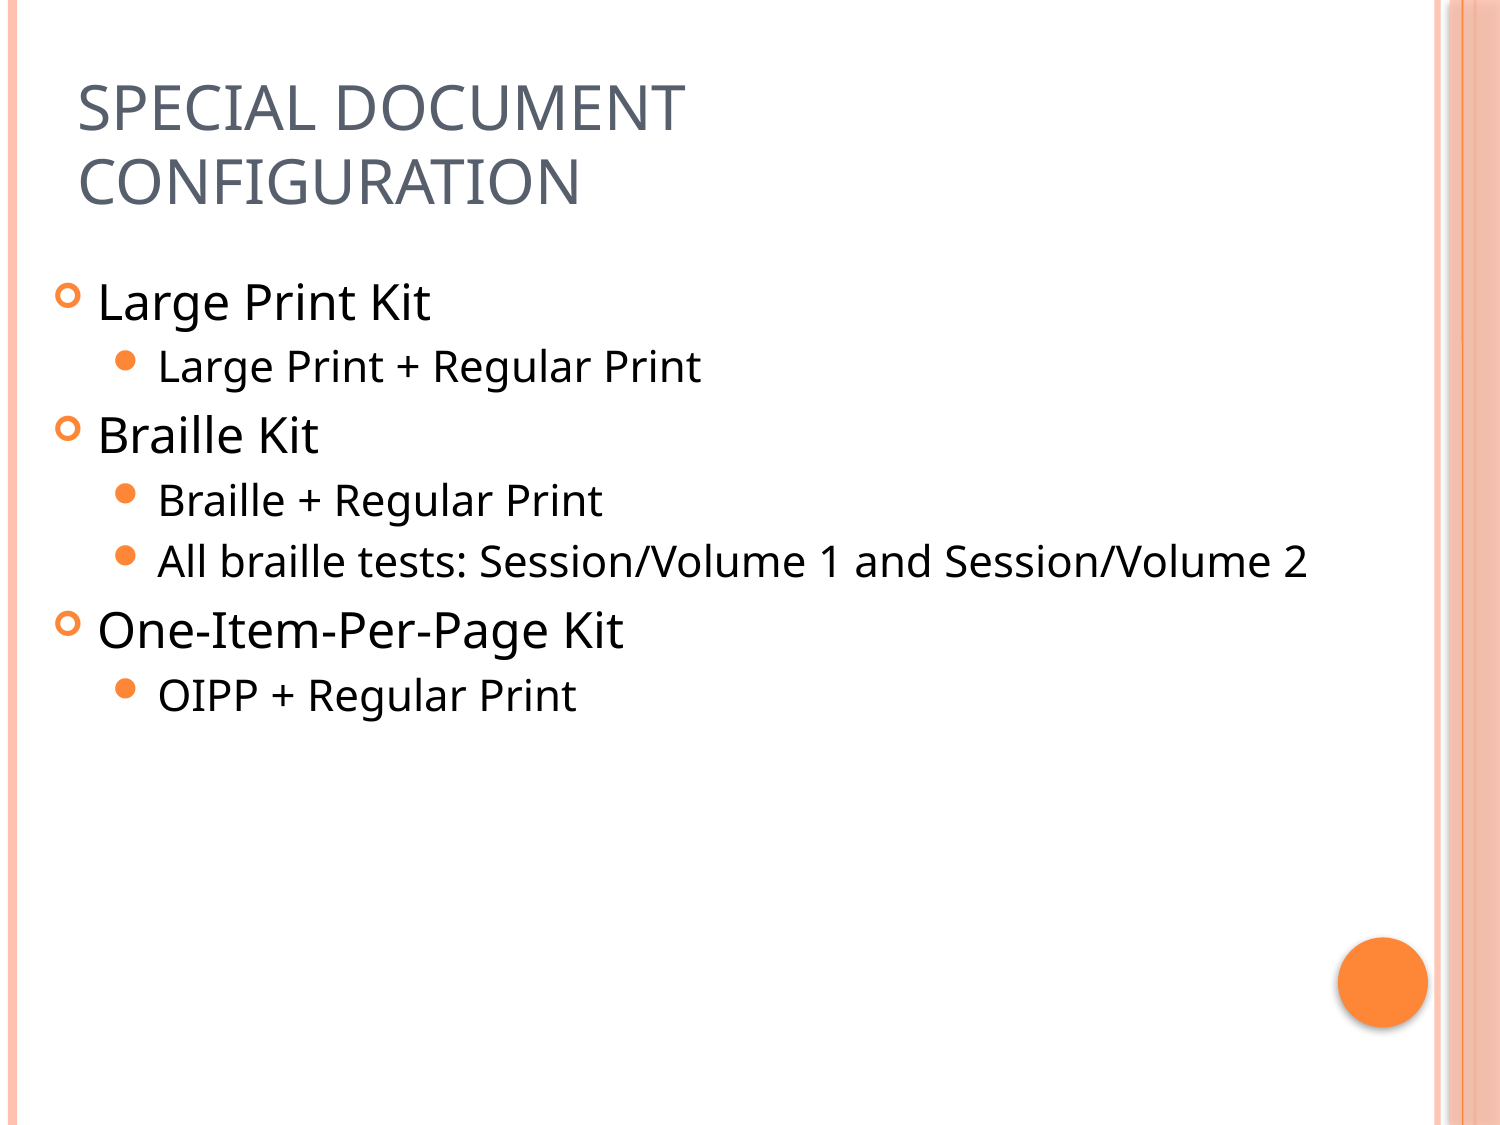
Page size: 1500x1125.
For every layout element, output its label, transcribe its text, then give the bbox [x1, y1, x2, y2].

list Large Print Kit Large Print + Regular Print Braille Kit Braille + Regular Print All braille tests: Session/Volume 1 and Session/Volume 2 One-Item-Per-Page Kit OIPP + Regular Print [37, 262, 1400, 1005]
title Special Document Configuration [62, 37, 1288, 225]
